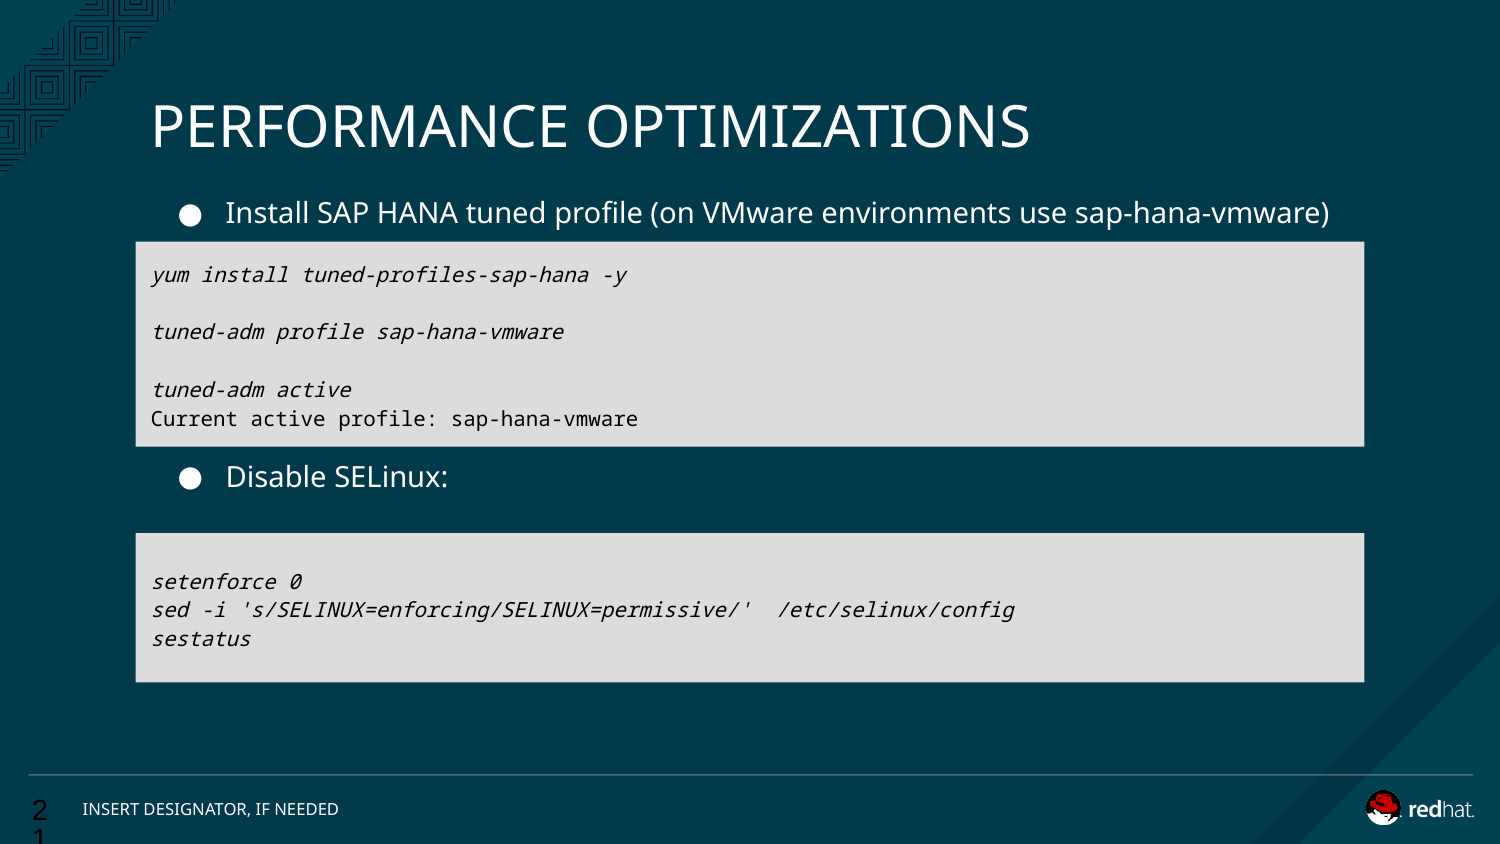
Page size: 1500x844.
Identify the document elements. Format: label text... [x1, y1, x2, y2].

picture [1418, 806, 1427, 817]
picture [1367, 791, 1400, 824]
text_box yum install tuned-profiles-sap-hana -y tuned-adm profile sap-hana-vmware tuned-adm active Current active profile: sap-hana-vmware [135, 241, 1365, 447]
picture [1430, 800, 1440, 817]
list Install SAP HANA tuned profile (on VMware environments use sap-hana-vmware) Disable SELinux: [135, 175, 1365, 241]
title PERFORMANCE OPTIMIZATIONS [135, 0, 1365, 175]
text_box setenforce 0 sed -i 's/SELINUX=enforcing/SELINUX=permissive/' /etc/selinux/config sestatus [135, 533, 1365, 683]
picture [1410, 805, 1416, 816]
slide_number ‹#› [16, 776, 77, 842]
list Install SAP HANA tuned profile (on VMware environments use sap-hana-vmware) Disable SELinux: [135, 447, 1365, 533]
